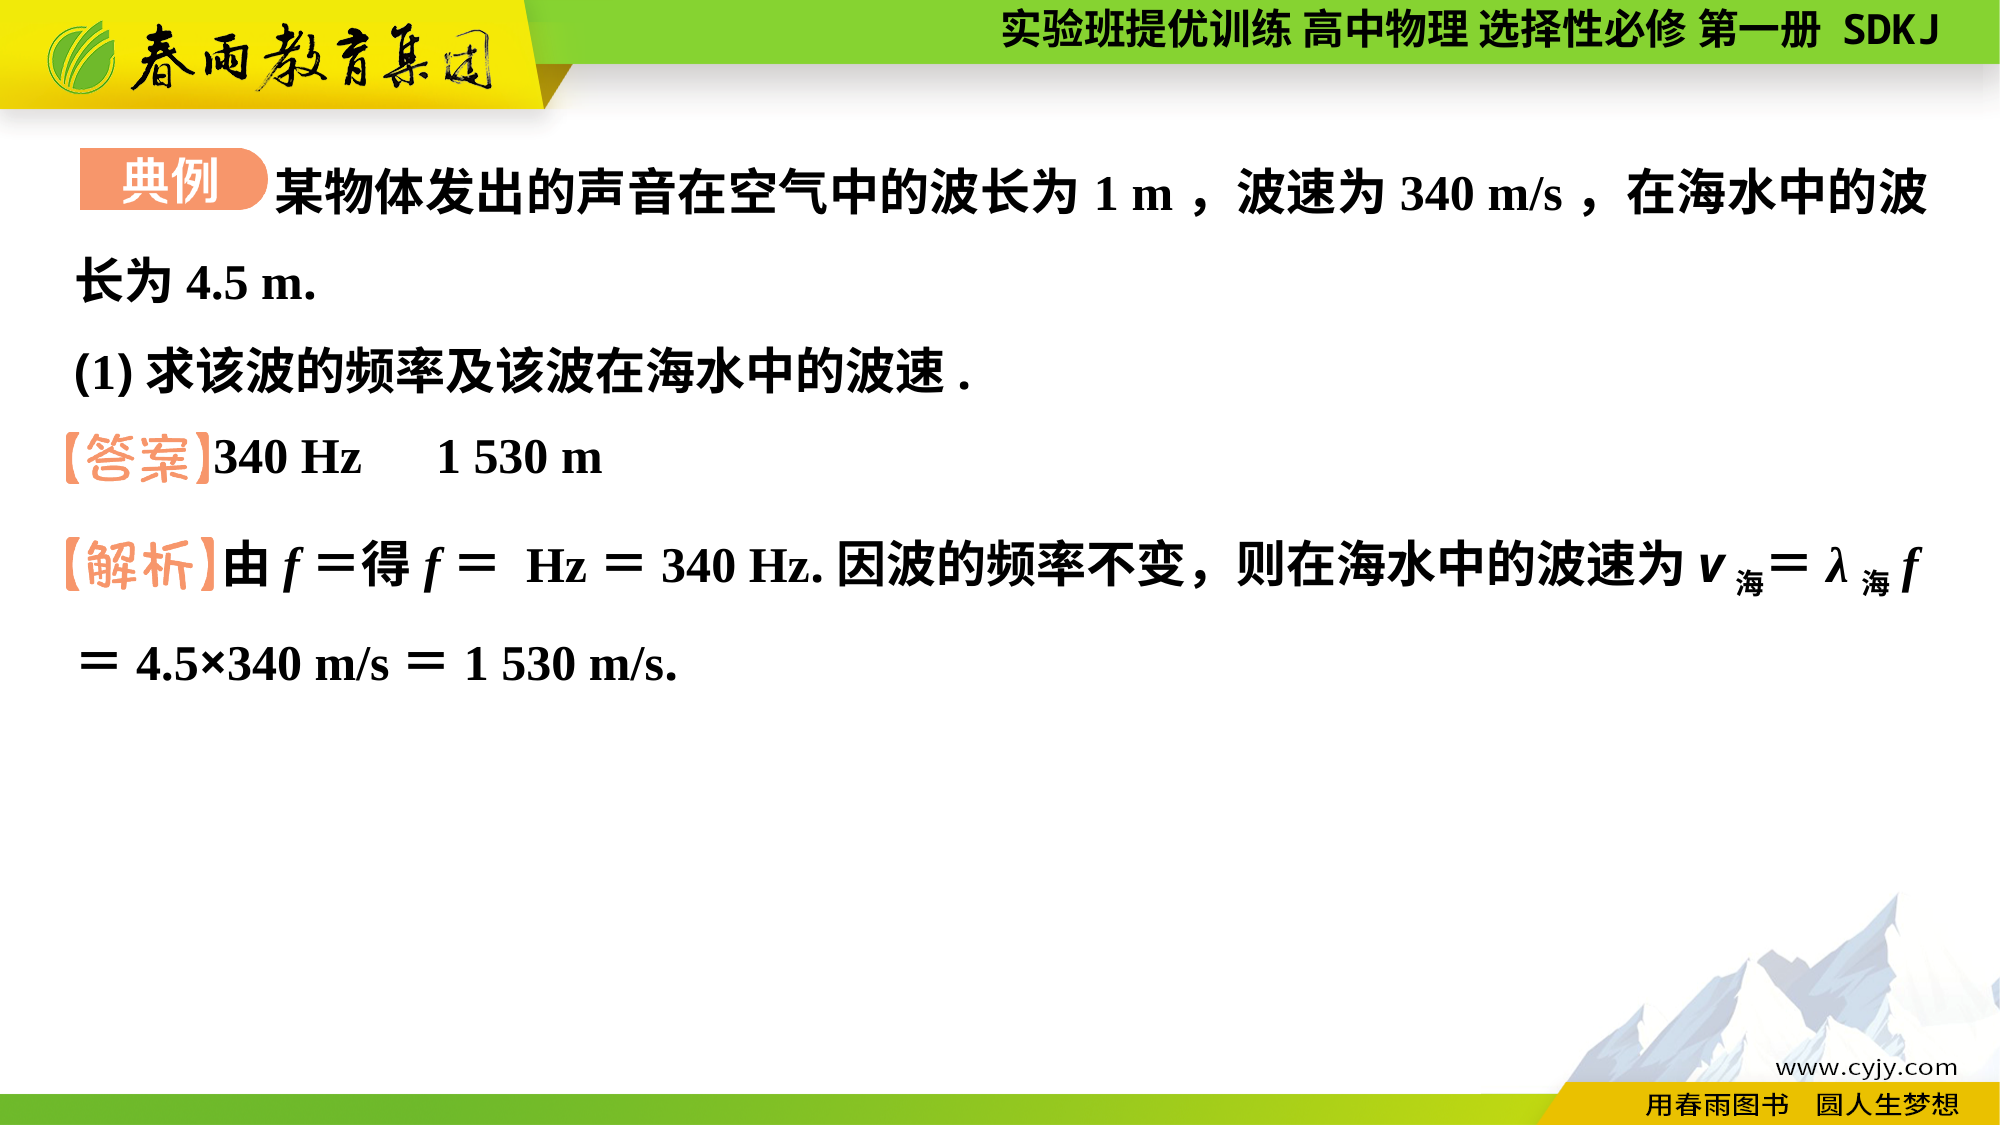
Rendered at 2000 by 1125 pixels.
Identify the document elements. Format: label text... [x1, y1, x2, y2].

list 某物体发出的声音在空气中的波长为1 m，波速为340 m/s，在海水中的波长为4.5 m. (1)求该波的频率及该波在海水中的波速. [59, 122, 1944, 411]
text_box 340 Hz 1 530 m [198, 415, 618, 491]
picture [0, 0, 2000, 1125]
